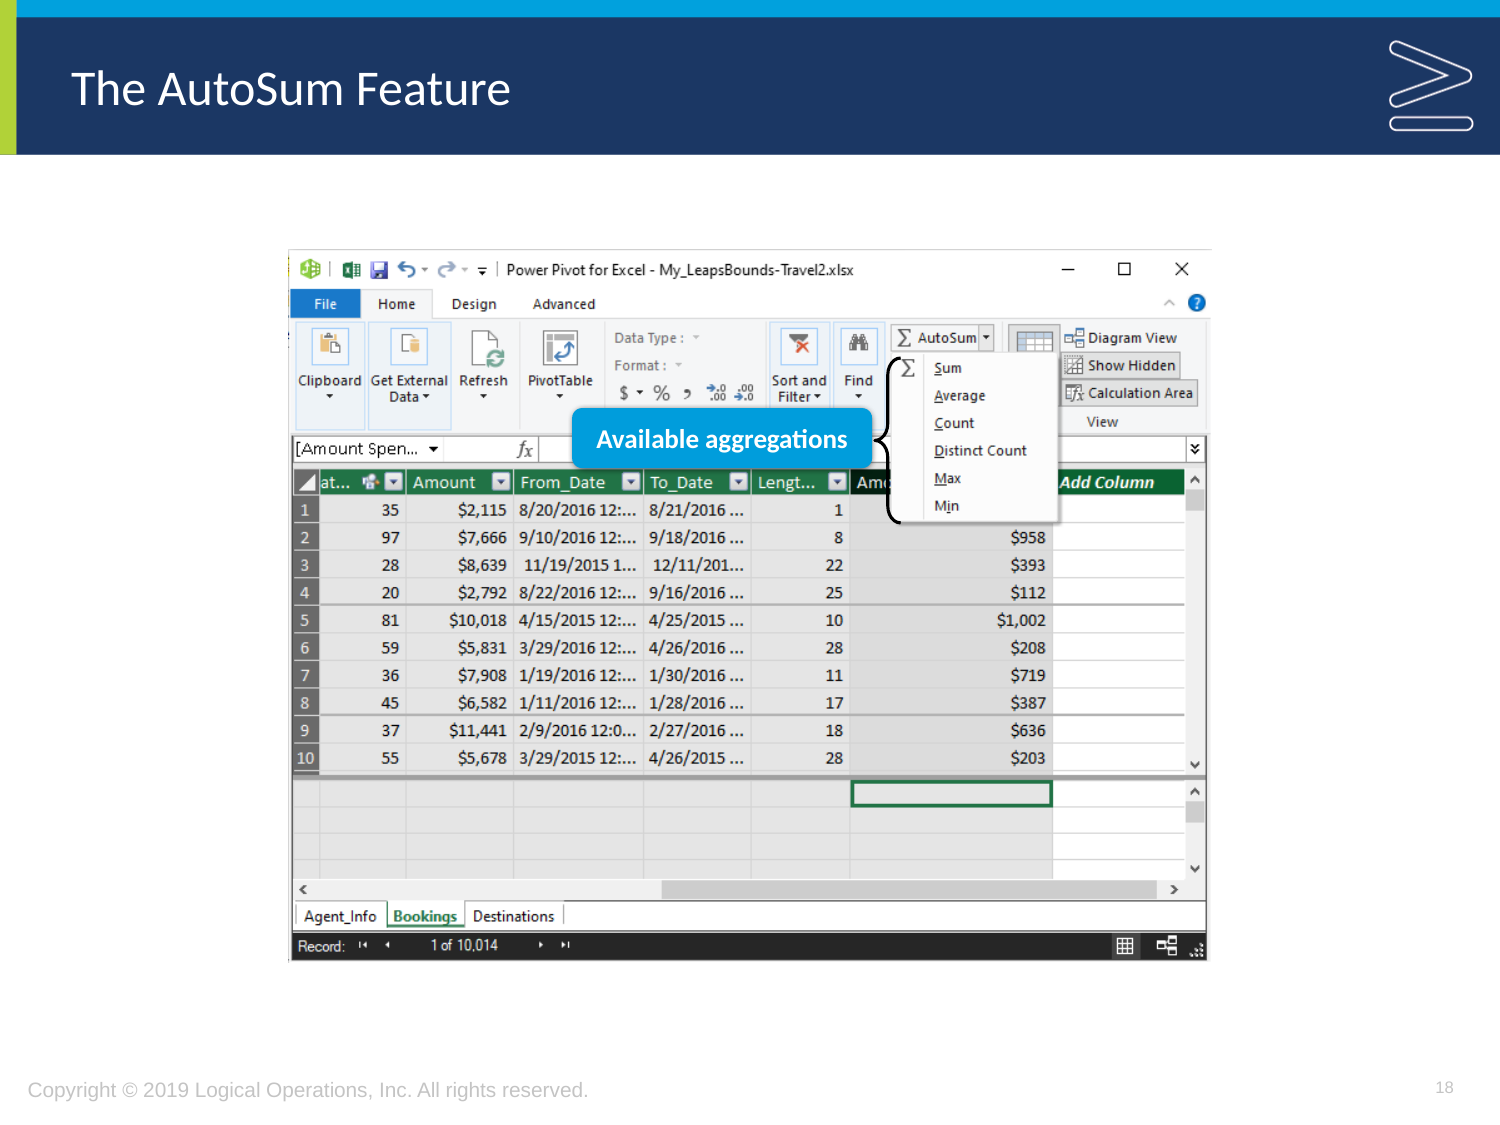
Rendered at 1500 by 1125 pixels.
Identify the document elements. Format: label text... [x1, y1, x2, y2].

picture [0, 0, 56, 155]
title The AutoSum Feature [56, 16, 1350, 155]
picture [1350, 18, 1500, 155]
slide_number 18 [1118, 1057, 1469, 1118]
picture [287, 249, 1213, 963]
